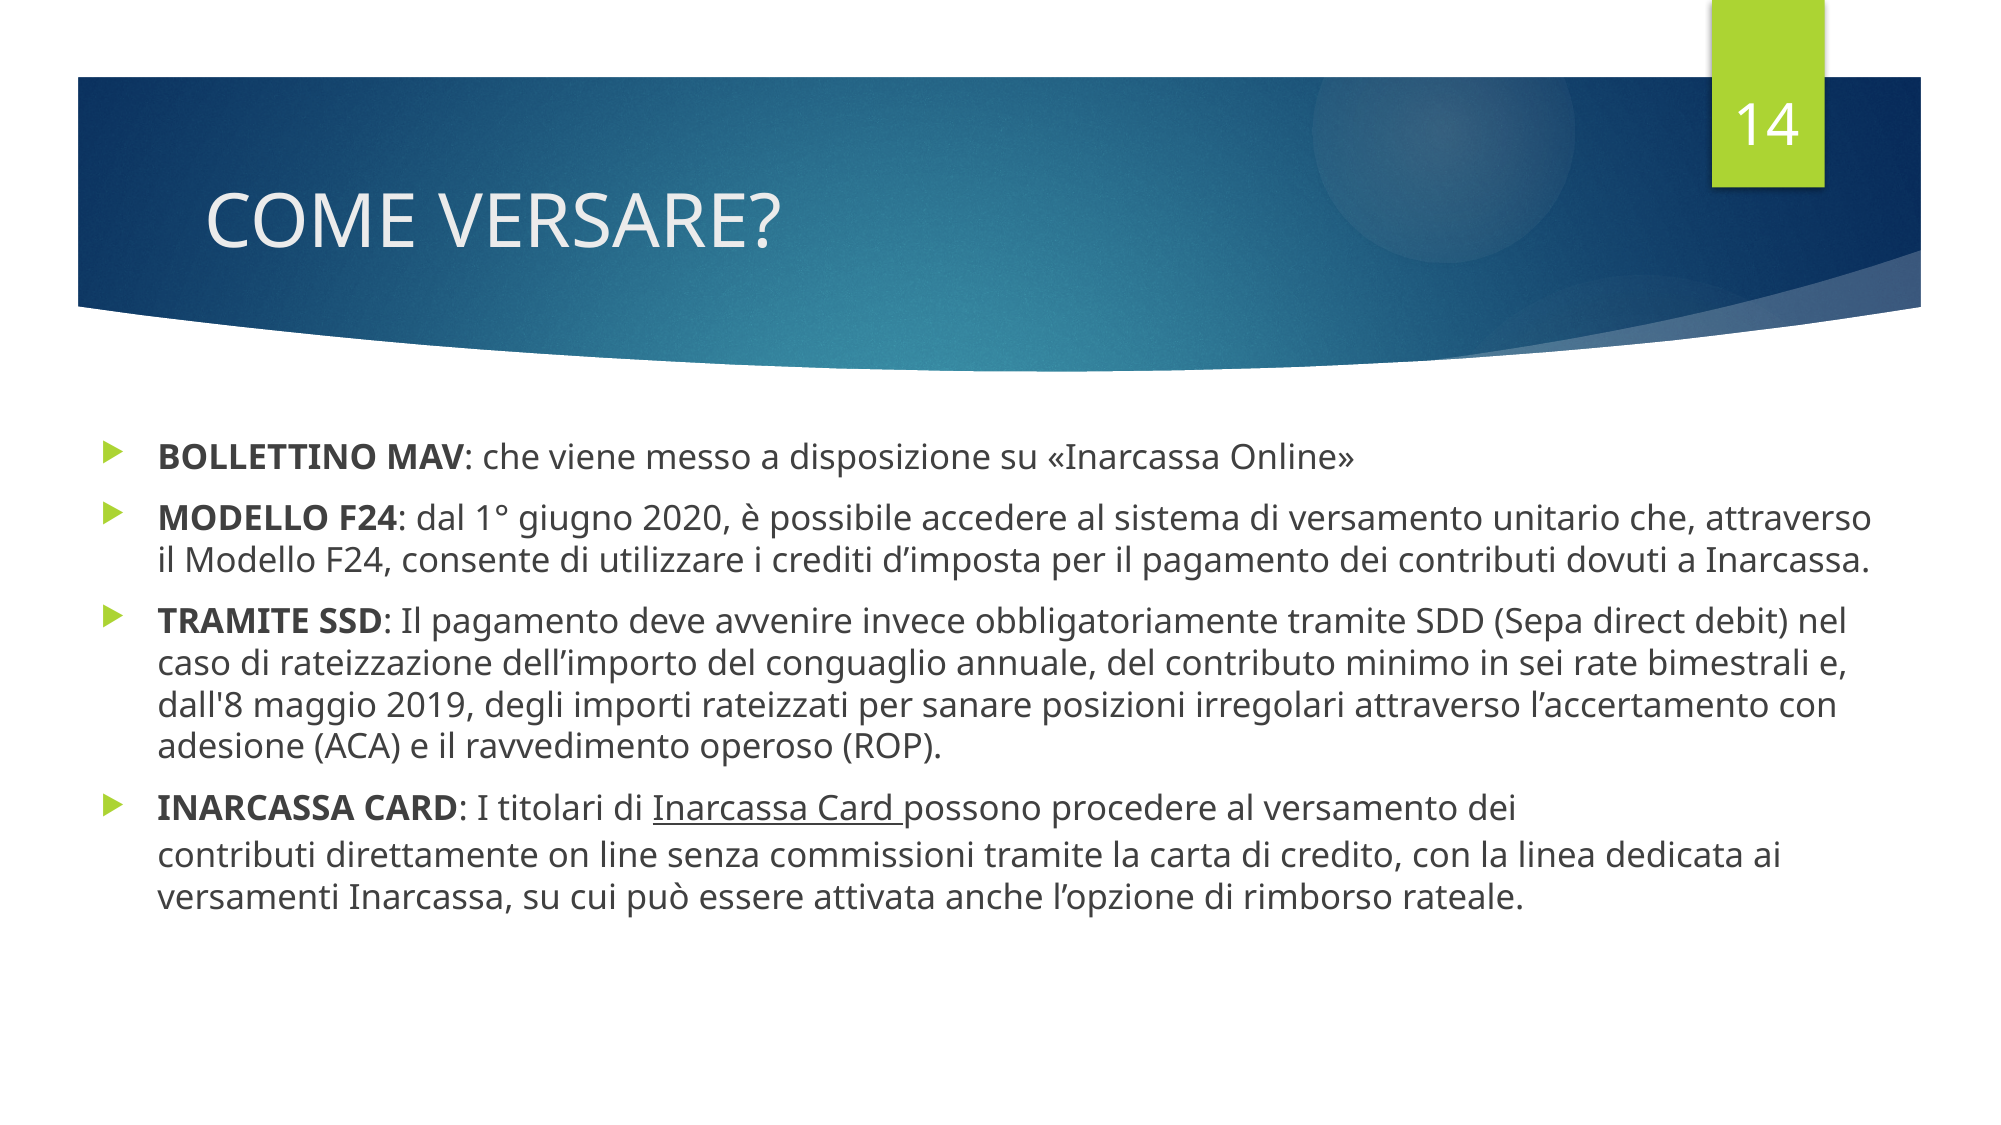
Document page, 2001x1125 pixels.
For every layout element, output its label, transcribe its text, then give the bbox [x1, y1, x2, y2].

list BOLLETTINO MAV: che viene messo a disposizione su «Inarcassa Online» MODELLO F24: dal 1° giugno 2020, è possibile accedere al sistema di versamento unitario che, attraverso il Modello F24, consente di utilizzare i crediti d’imposta per il pagamento dei contributi dovuti a Inarcassa. TRAMITE SSD: Il pagamento deve avvenire invece obbligatoriamente tramite SDD (Sepa direct debit) nel caso di rateizzazione dell’importo del conguaglio annuale, del contributo minimo in sei rate bimestrali e, dall'8 maggio 2019, degli importi rateizzati per sanare posizioni irregolari attraverso l’accertamento con adesione (ACA) e il ravvedimento operoso (ROP). INARCASSA CARD: I titolari di Inarcassa Card possono procedere al versamento dei contributi direttamente on line senza commissioni tramite la carta di credito, con la linea dedicata ai versamenti Inarcassa, su cui può essere attivata anche l’opzione di rimborso rateale. [85, 427, 1915, 988]
title COME VERSARE? [189, 159, 1627, 276]
slide_number 14 [1698, 48, 1836, 175]
